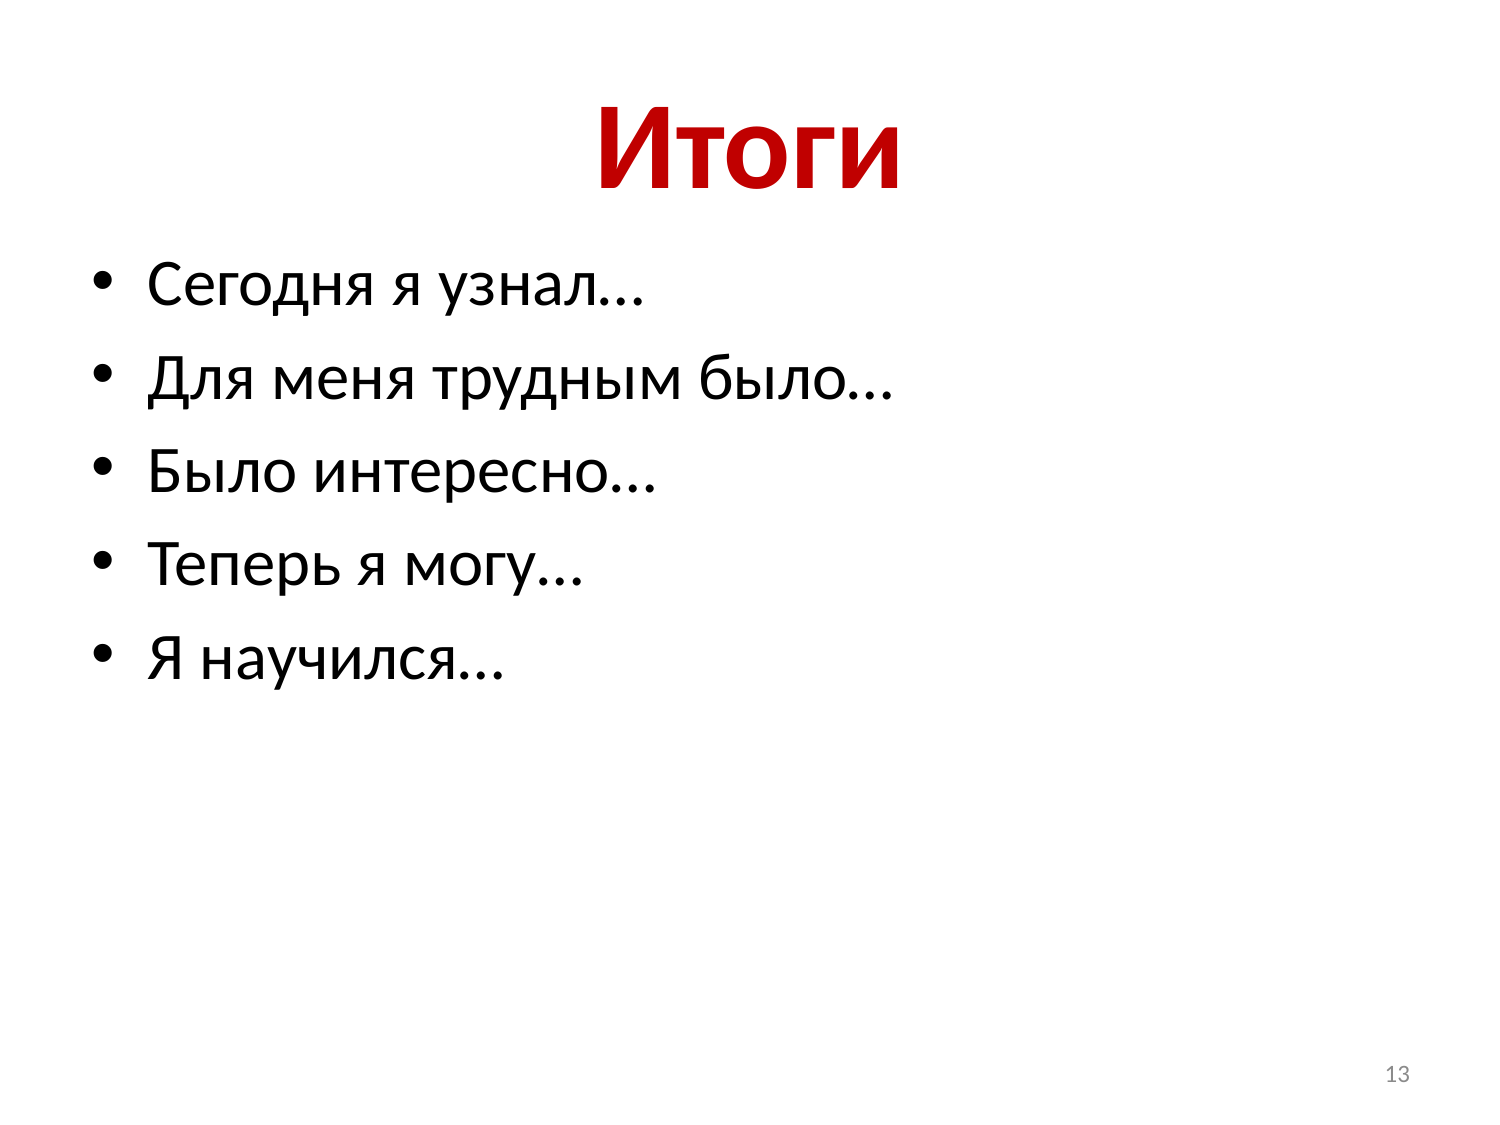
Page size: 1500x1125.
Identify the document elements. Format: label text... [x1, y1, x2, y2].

slide_number 13 [1074, 1042, 1425, 1103]
title Итоги [75, 45, 1425, 233]
list Сегодня я узнал… Для меня трудным было… Было интересно… Теперь я могу… Я научился… [76, 231, 1427, 975]
